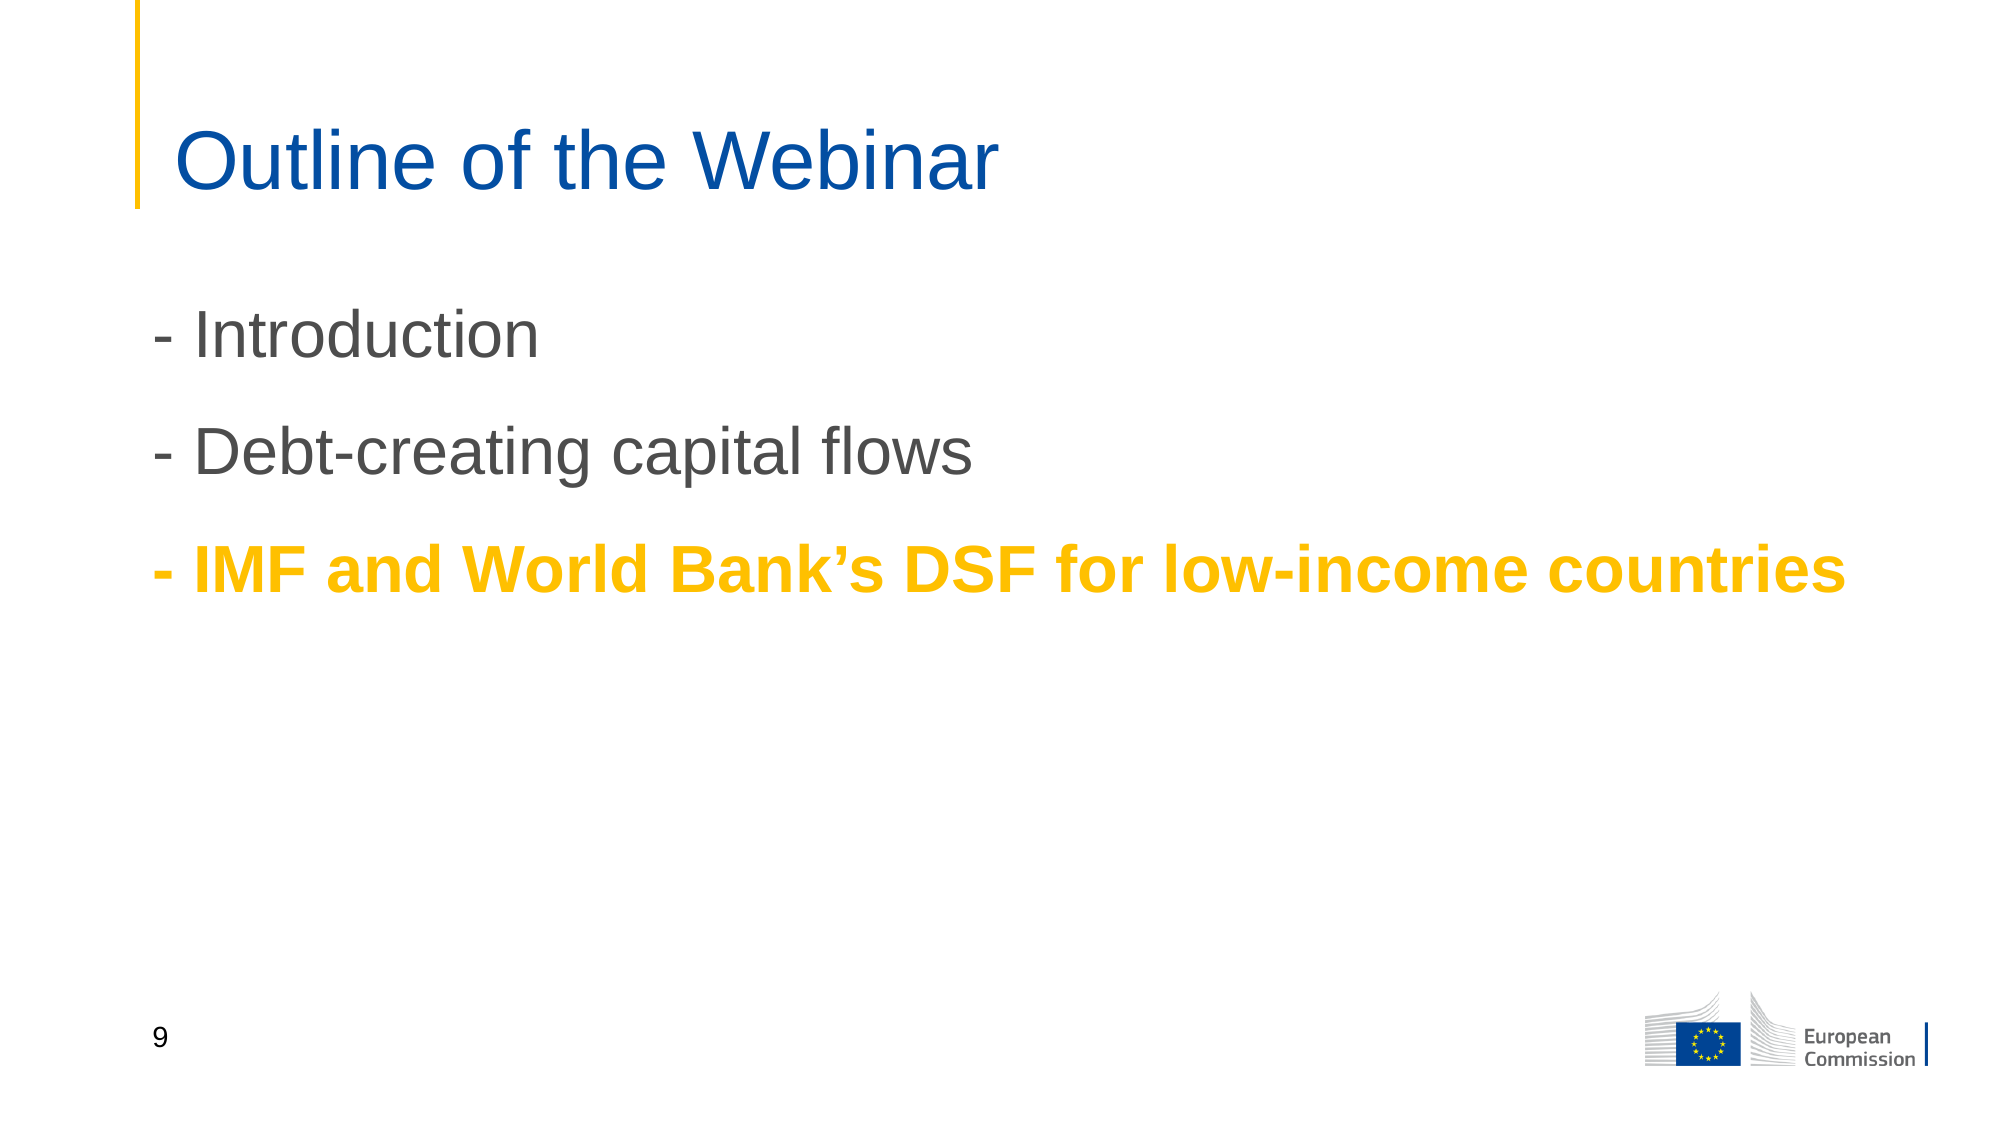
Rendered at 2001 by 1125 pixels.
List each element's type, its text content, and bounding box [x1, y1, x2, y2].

slide_number 9 [137, 1005, 588, 1066]
picture [1645, 991, 1928, 1066]
list - Introduction - Debt-creating capital flows - IMF and World Bank’s DSF for low-income countries [137, 283, 1885, 863]
title Outline of the Webinar [159, 79, 1885, 208]
